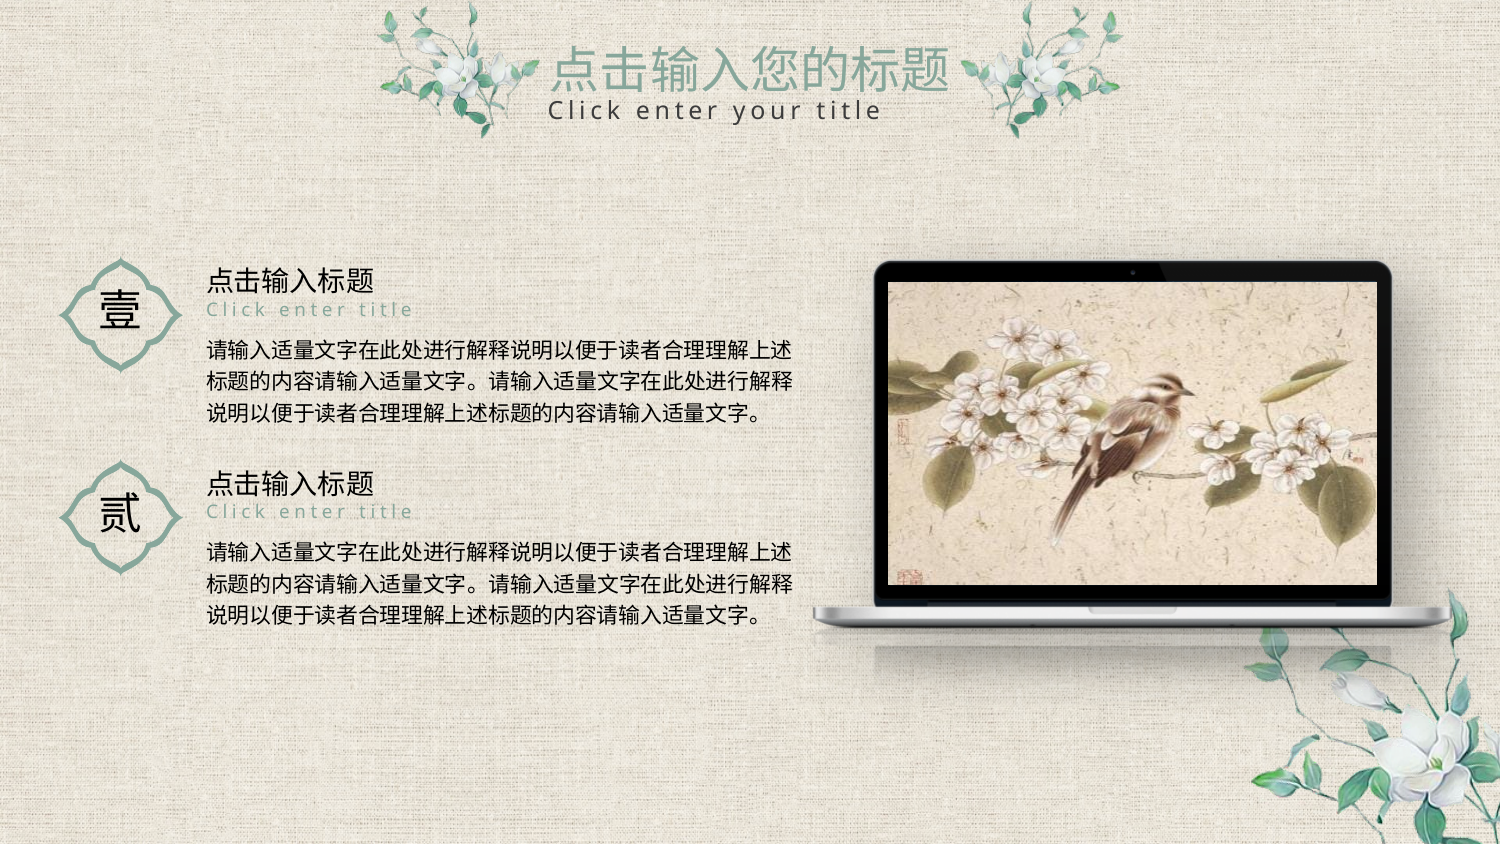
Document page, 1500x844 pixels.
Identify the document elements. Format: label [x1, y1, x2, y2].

text_box [58, 256, 813, 435]
text_box [749, 220, 1500, 691]
text_box [58, 458, 813, 637]
text_box [374, 0, 1125, 140]
picture [0, 0, 1500, 844]
